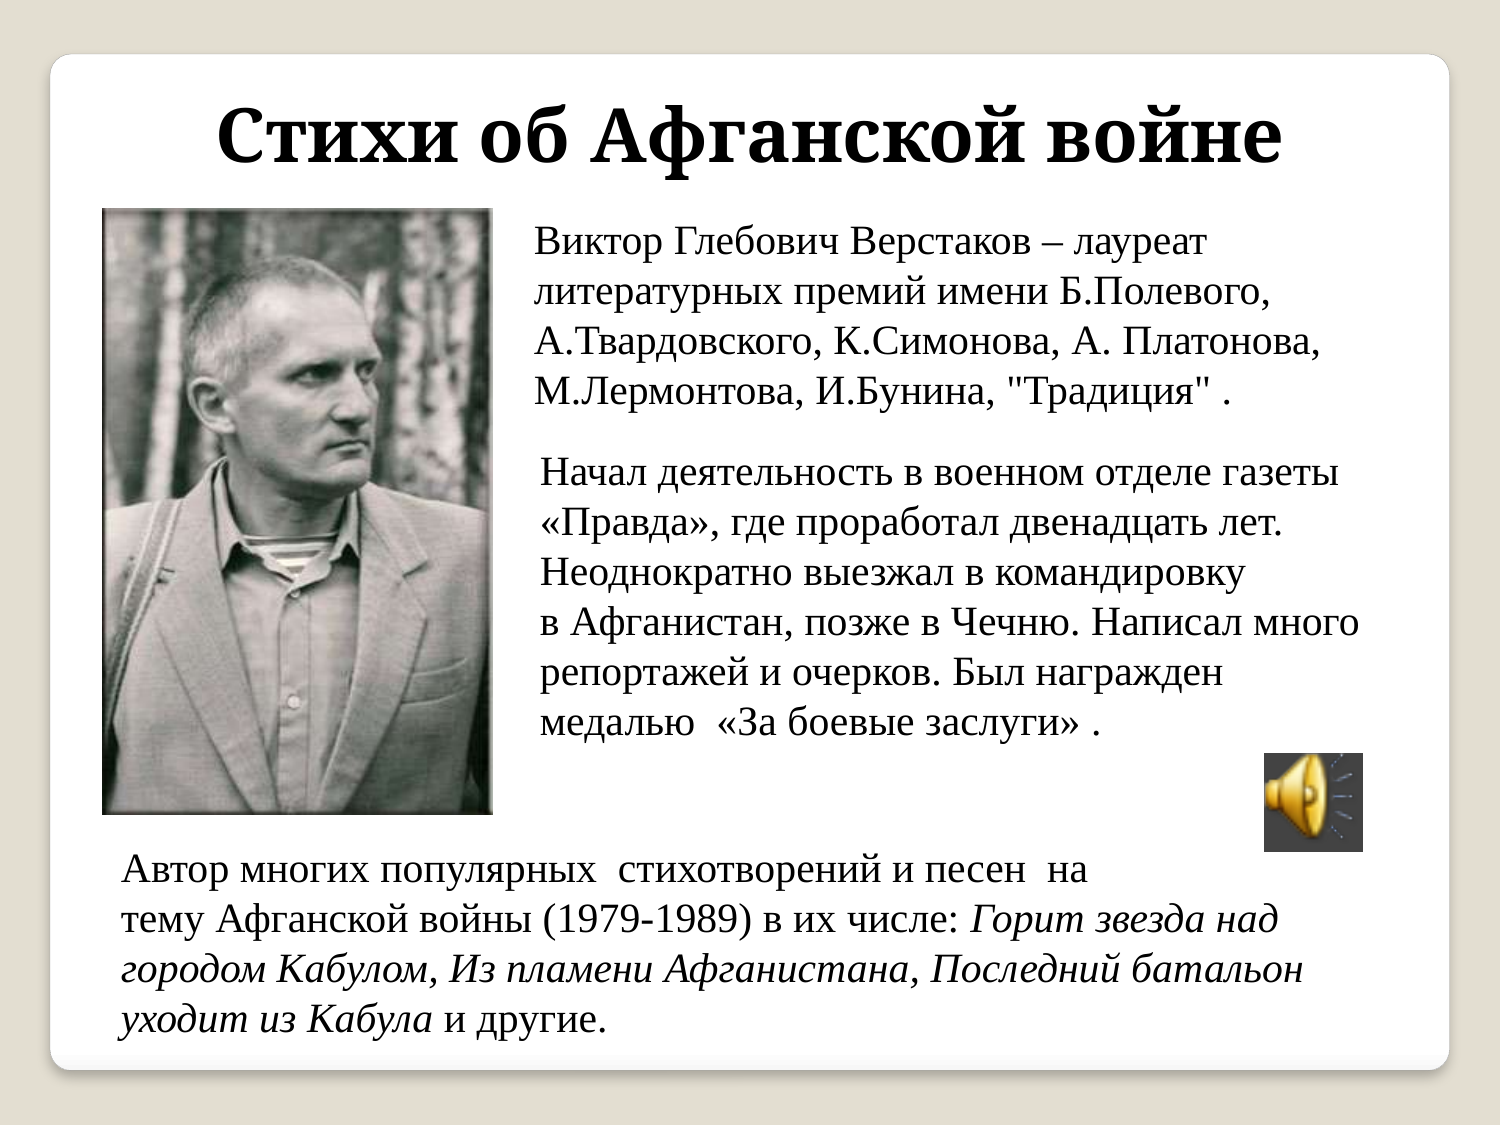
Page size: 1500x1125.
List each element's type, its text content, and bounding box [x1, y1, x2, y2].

text_box Виктор Глебович Верстаков – лауреат литературных премий имени Б.Полевого, А.Твардовского, К.Симонова, А. Платонова, М.Лермонтова, И.Бунина, "Традиция" . [519, 205, 1433, 420]
picture [102, 208, 494, 815]
picture [1262, 751, 1365, 854]
text_box Автор многих популярных стихотворений и песен на тему Афганской войны (1979-1989) в их числе: Горит звезда над городом Кабулом, Из пламени Афганистана, Последний батальон уходит из Кабула и другие. [106, 833, 1362, 1049]
text_box Начал деятельность в военном отделе газеты «Правда», где проработал двенадцать лет. Неоднократно выезжал в командировку в Афганистан, позже в Чечню. Написал много репортажей и очерков. Был награжден медалью «За боевые заслуги» . [524, 436, 1394, 752]
text_box Стихи об Афганской войне [200, 79, 1301, 185]
